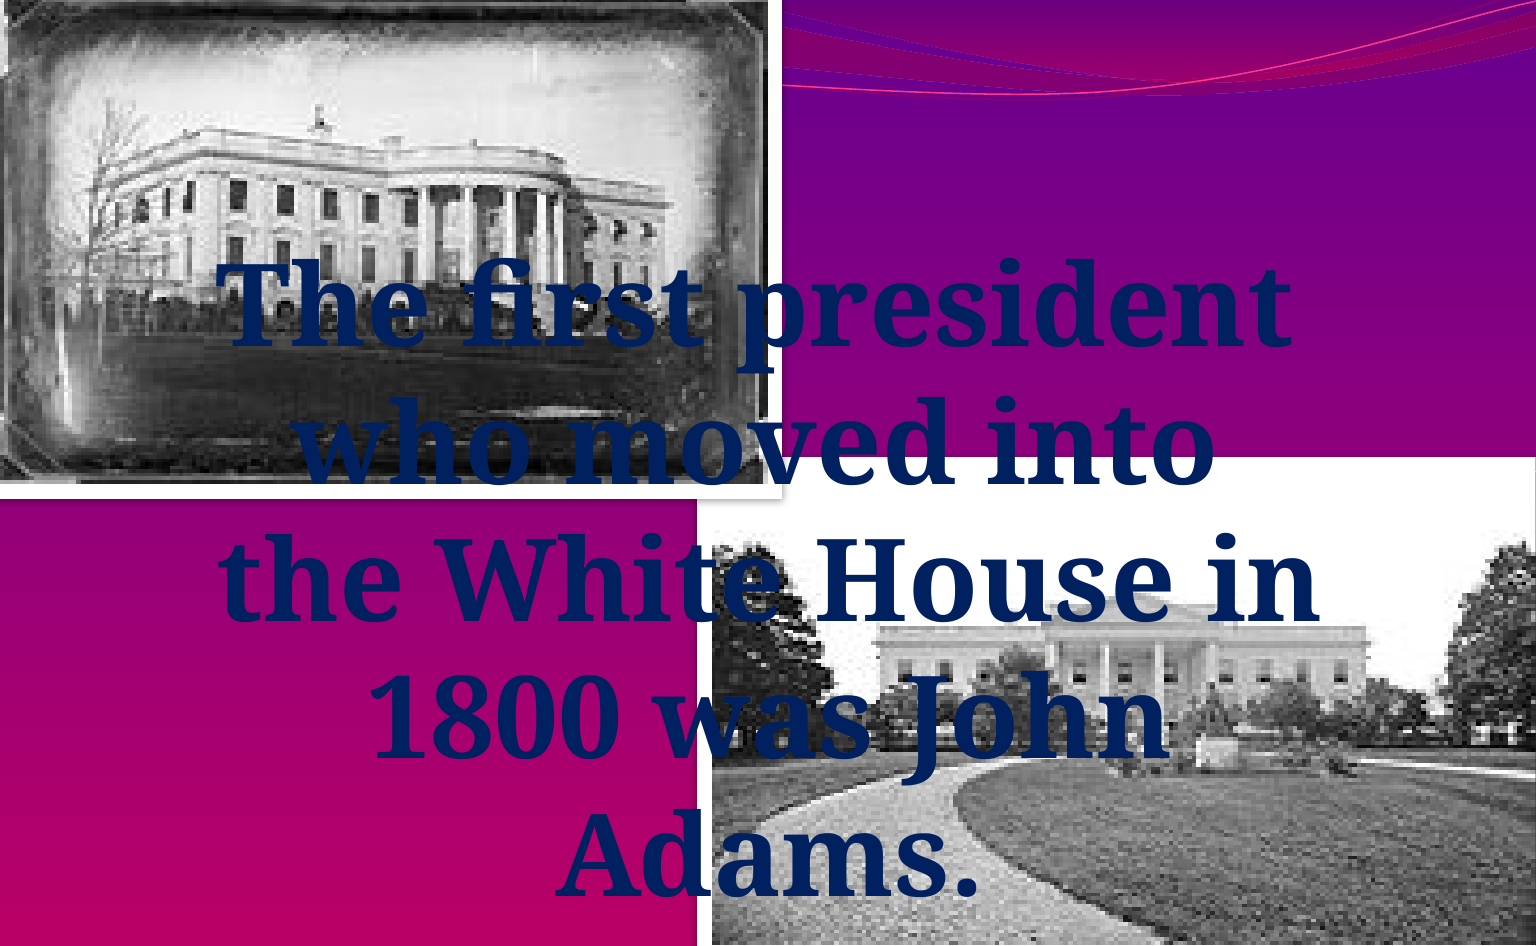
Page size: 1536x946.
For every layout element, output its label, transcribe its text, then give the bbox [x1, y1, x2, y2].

text_box The first president who moved into the White House in 1800 was John Adams. [773, 224, 1396, 471]
text_box The first president who moved into the White House in 1800 was John Adams. [143, 498, 705, 927]
picture [0, 0, 1536, 946]
